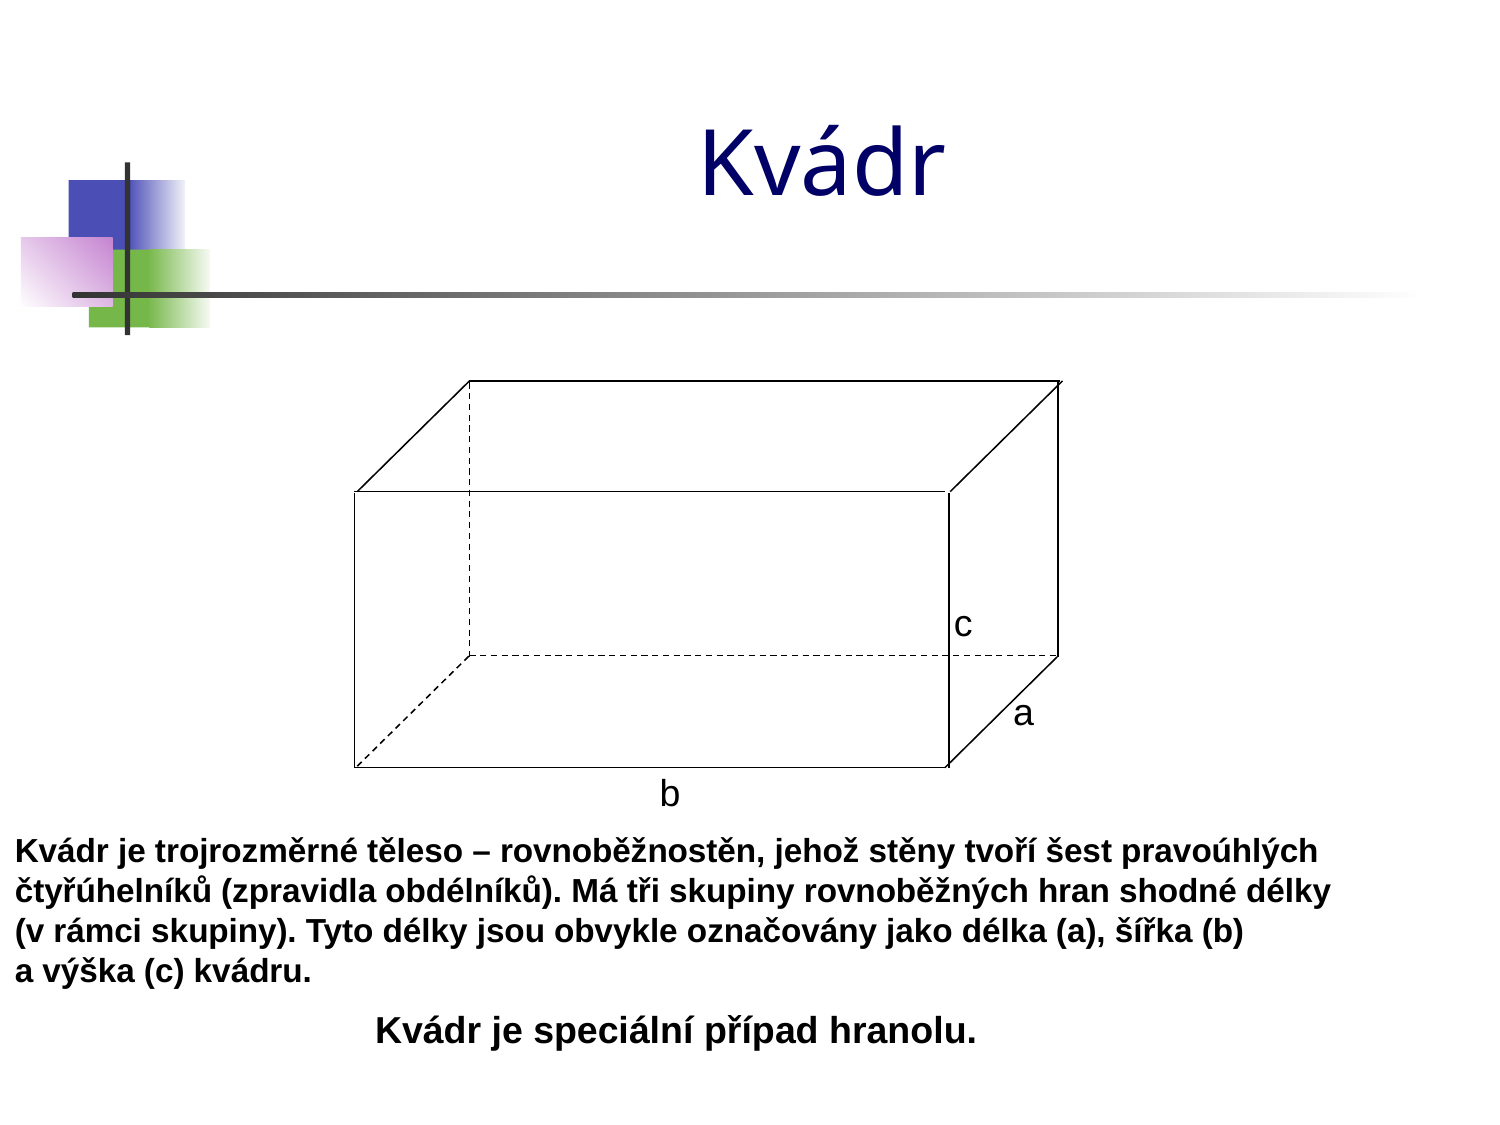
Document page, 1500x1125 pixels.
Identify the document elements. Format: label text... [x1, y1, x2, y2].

text_box Kvádr [144, 38, 1500, 279]
text_box Kvádr je speciální případ hranolu. [360, 999, 998, 1059]
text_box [950, 380, 1063, 492]
text_box Kvádr je trojrozměrné těleso – rovnoběžnostěn, jehož stěny tvoří šest pravoúhlých čtyřúhelníků (zpravidla obdélníků). Má tři skupiny rovnoběžných hran shodné délky (v rámci skupiny). Tyto délky jsou obvykle označovány jako délka (a), šířka (b) a výška (c) kvádru. [0, 822, 1500, 997]
text_box b [644, 761, 696, 767]
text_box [359, 655, 470, 767]
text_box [954, 663, 1058, 768]
text_box c [939, 591, 944, 652]
text_box b [644, 777, 696, 822]
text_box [357, 380, 469, 492]
text_box c [954, 591, 988, 652]
